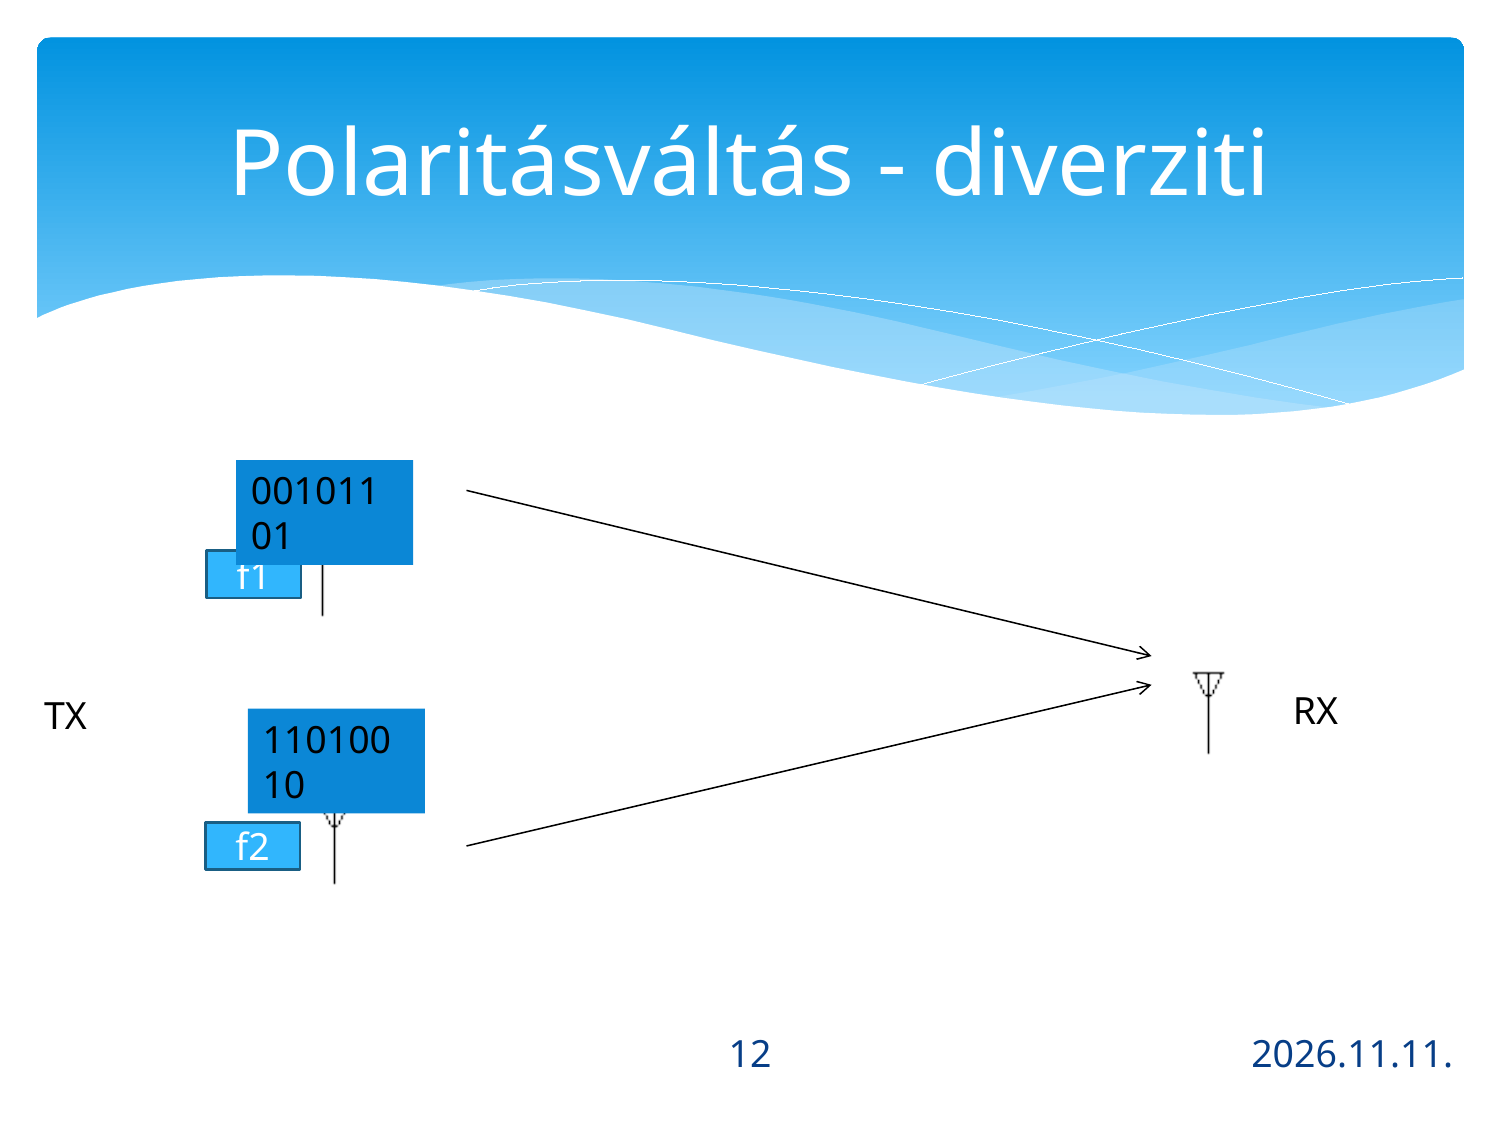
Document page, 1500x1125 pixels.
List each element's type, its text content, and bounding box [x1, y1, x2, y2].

text_box 11010010 [247, 708, 425, 814]
title Polaritásváltás - diverziti [75, 55, 1425, 261]
text_box RX [1278, 679, 1432, 740]
text_box 00101101 [236, 460, 414, 565]
picture [1151, 655, 1270, 775]
text_box f2 [204, 821, 271, 871]
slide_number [847, 1025, 1469, 1086]
slide_number 12 [654, 1025, 846, 1086]
picture [265, 518, 384, 638]
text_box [466, 490, 1152, 657]
text_box f1 [205, 549, 259, 599]
text_box TX [29, 684, 183, 745]
picture [277, 786, 396, 906]
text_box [466, 684, 1152, 847]
